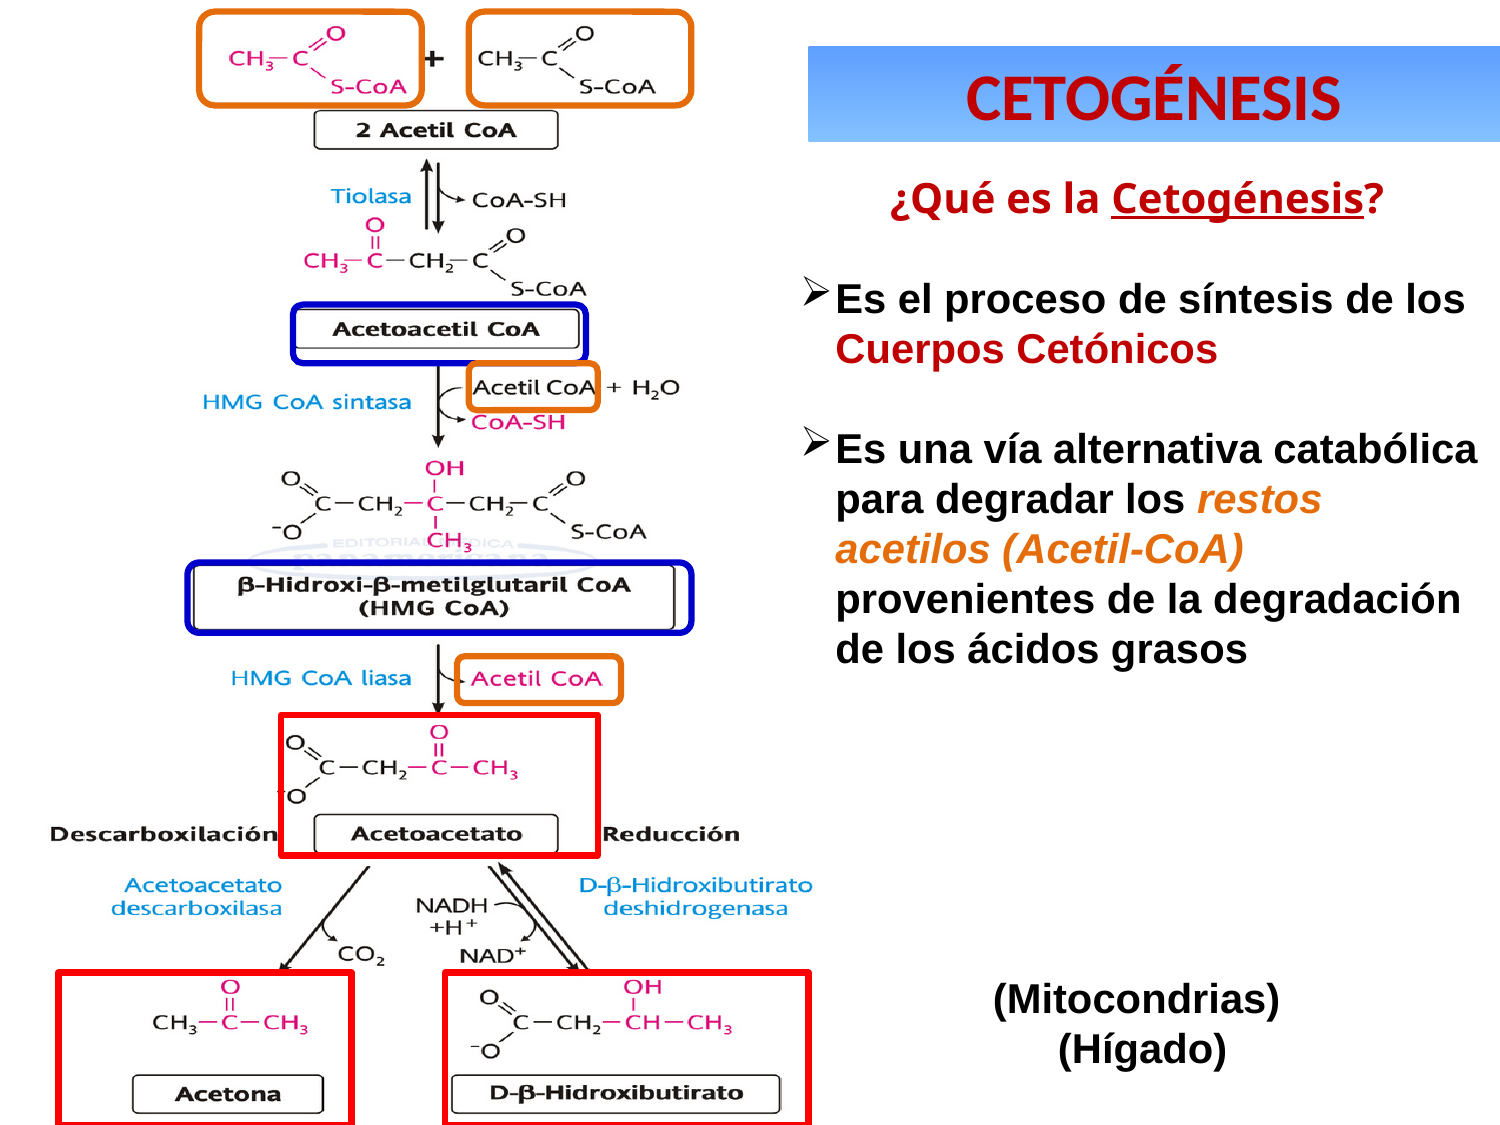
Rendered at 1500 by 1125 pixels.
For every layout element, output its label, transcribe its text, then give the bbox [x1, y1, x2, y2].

picture [11, 0, 835, 1125]
text_box CETOGÉNESIS [839, 46, 1500, 142]
text_box ¿Qué es la Cetogénesis? Es el proceso de síntesis de los Cuerpos Cetónicos Es una vía alternativa catabólica para degradar los restos acetilos (Acetil-CoA) provenientes de la degradación de los ácidos grasos (Mitocondrias) (Hígado) [839, 164, 1500, 1125]
